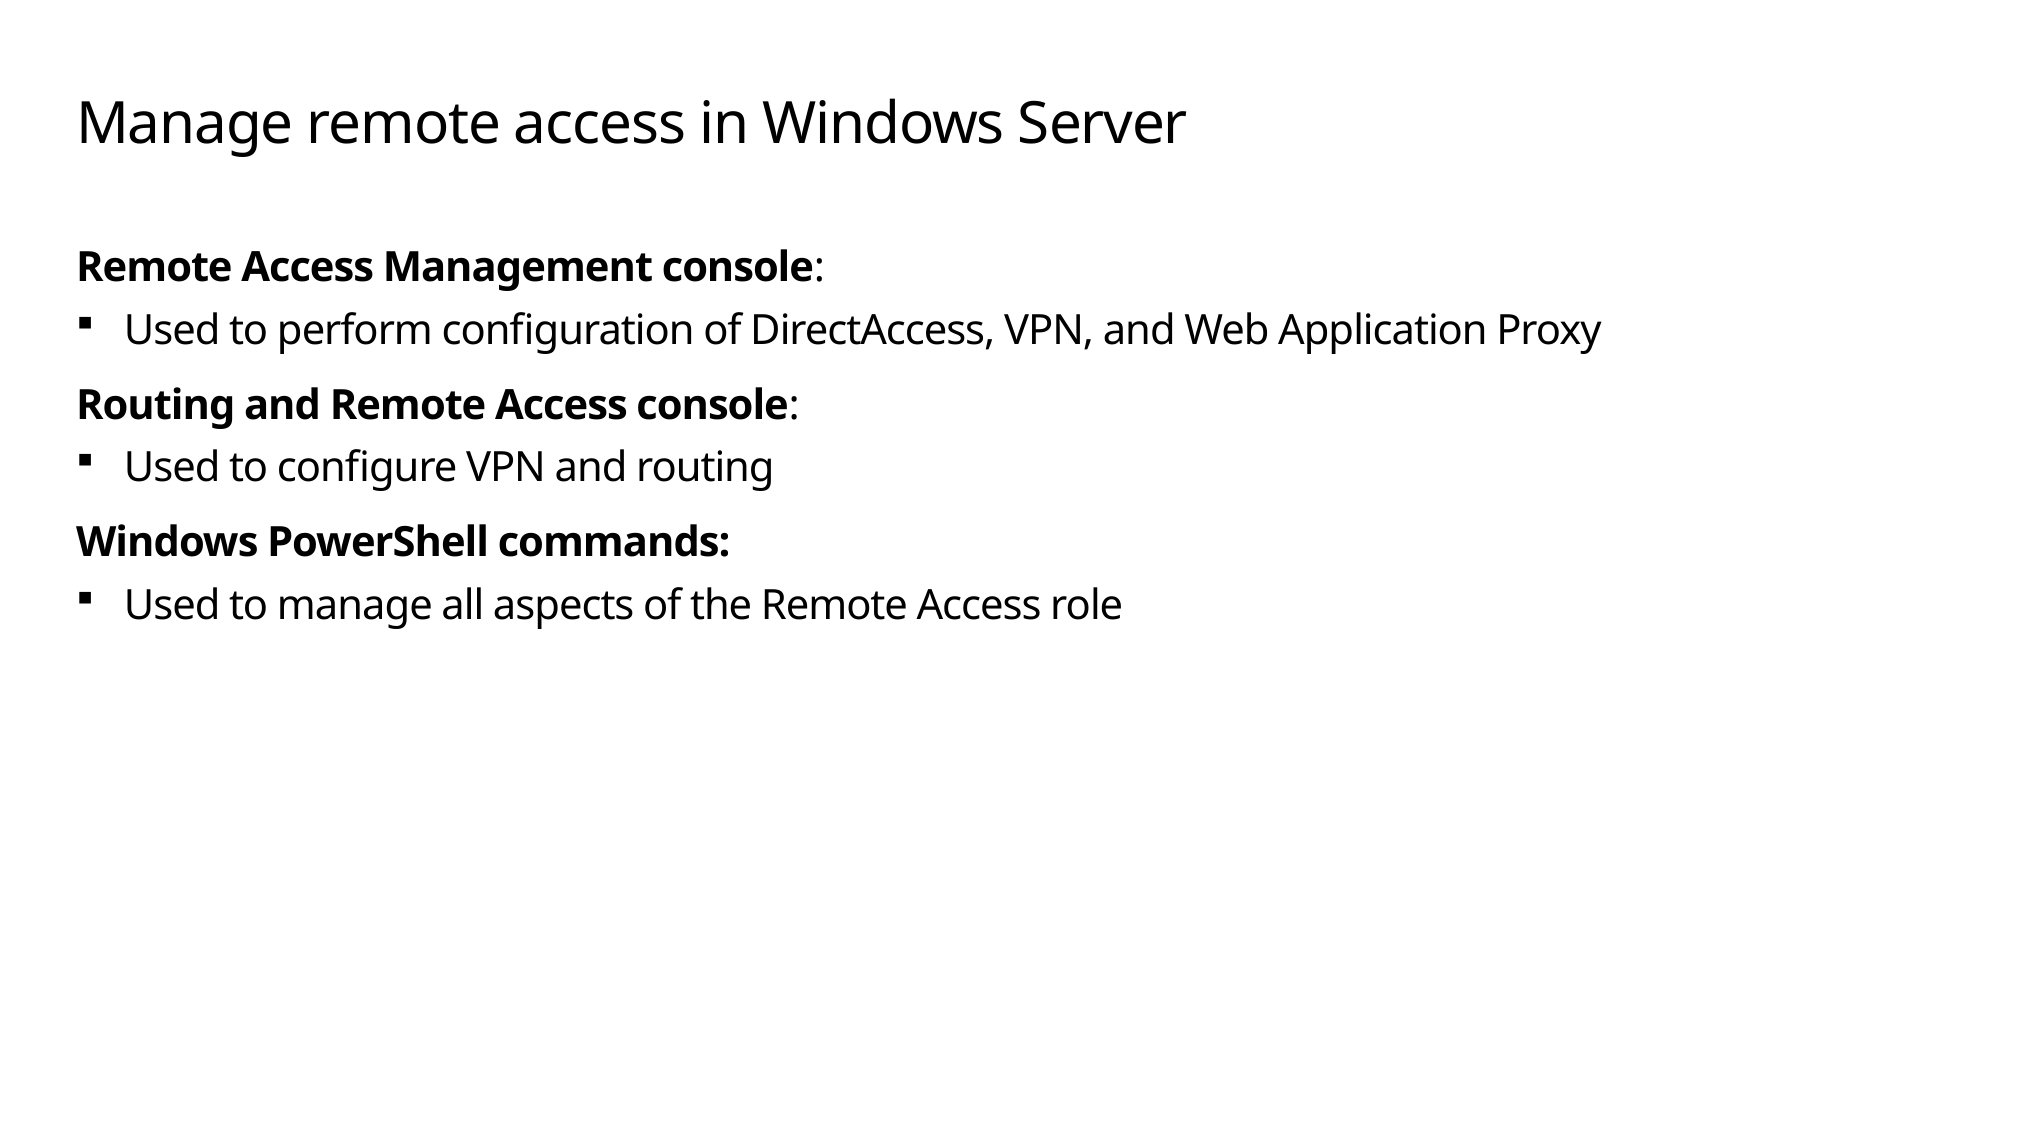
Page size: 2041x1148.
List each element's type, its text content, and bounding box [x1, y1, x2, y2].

title Manage remote access in Windows Server [76, 93, 1968, 161]
list Remote Access Management console: Used to perform configuration of DirectAccess, VPN, and Web Application Proxy Routing and Remote Access console: Used to configure VPN and routing Windows PowerShell commands: Used to manage all aspects of the Remote Access role [76, 240, 1970, 1074]
